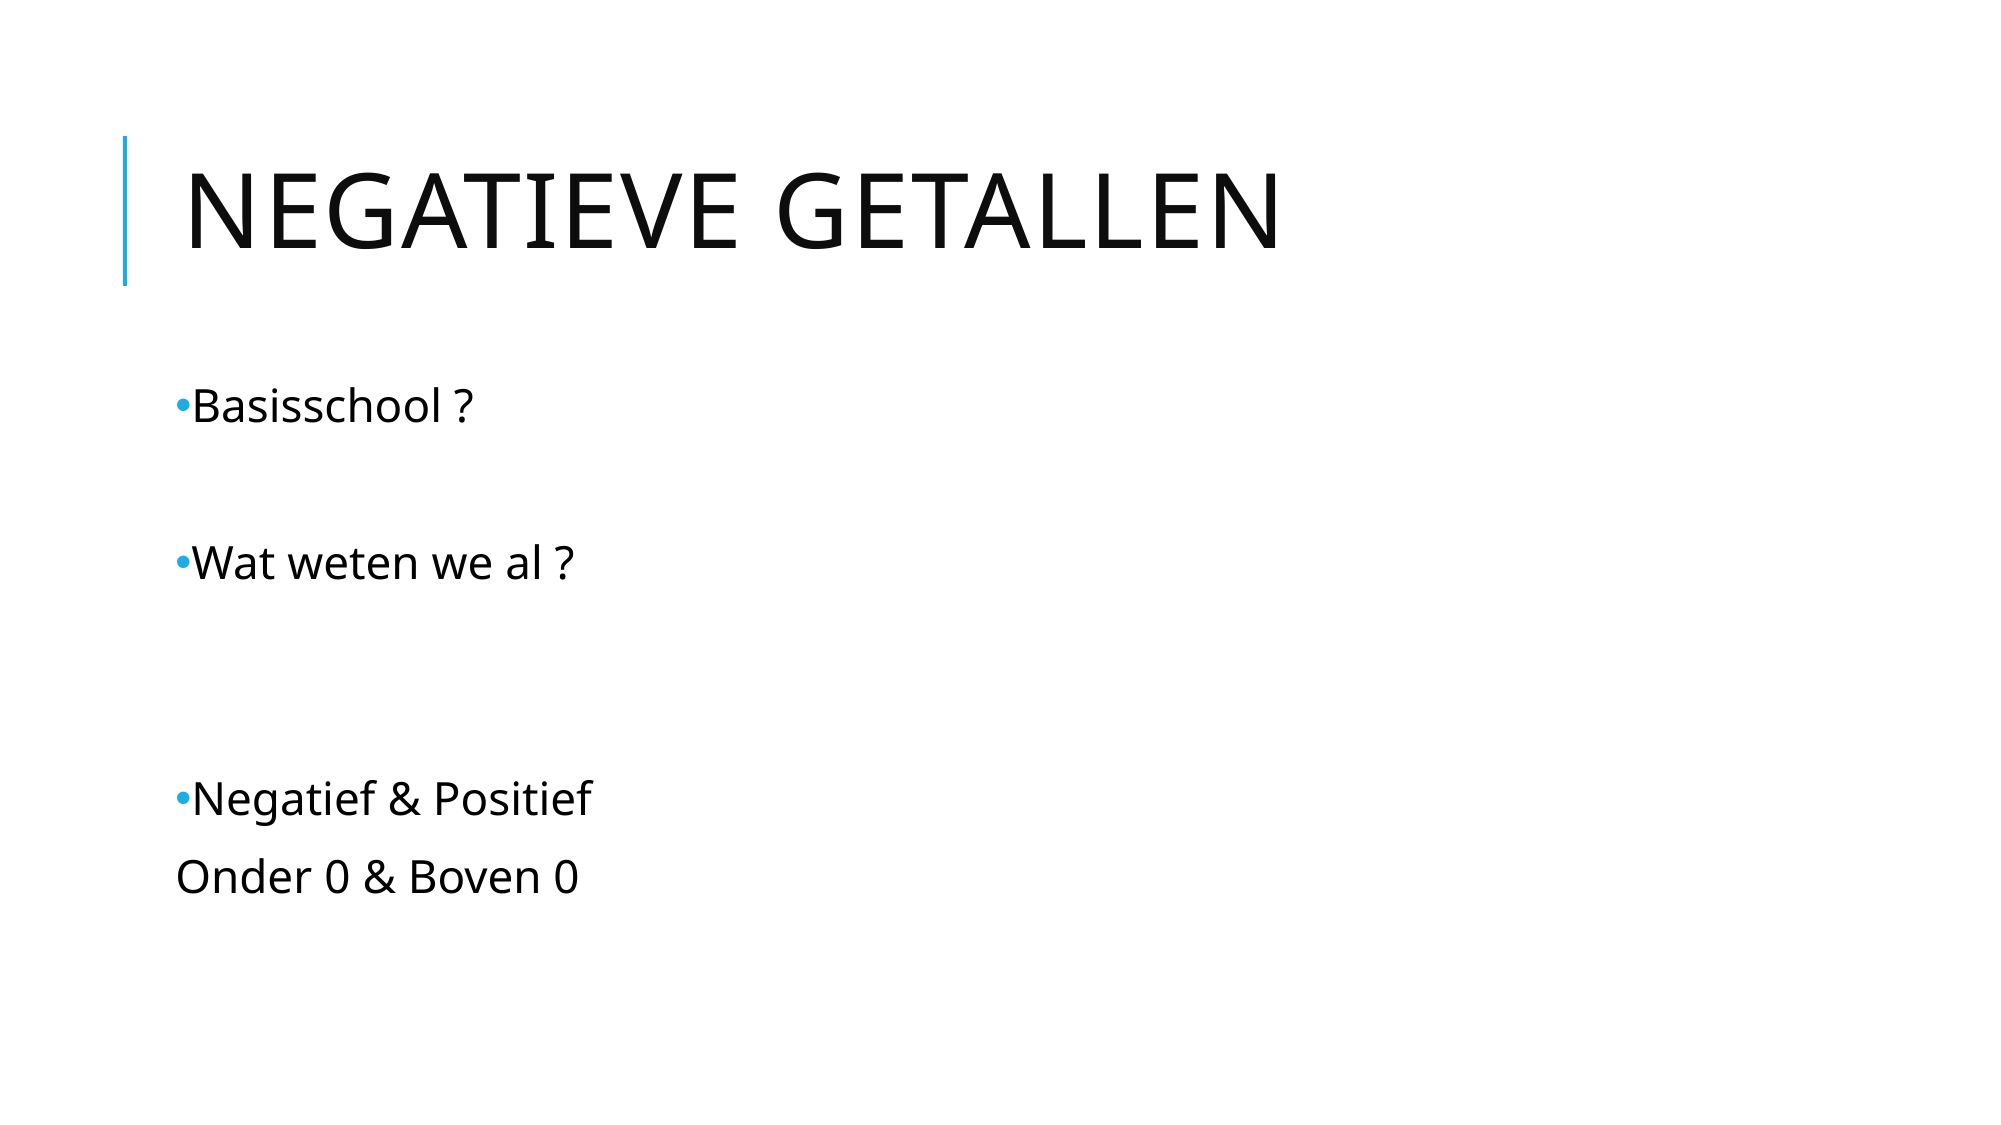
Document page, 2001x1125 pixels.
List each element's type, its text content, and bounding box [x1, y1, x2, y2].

title Negatieve getallen [168, 96, 1763, 342]
list Basisschool ? Wat weten we al ? Negatief & Positief Onder 0 & Boven 0 [168, 375, 1763, 1035]
